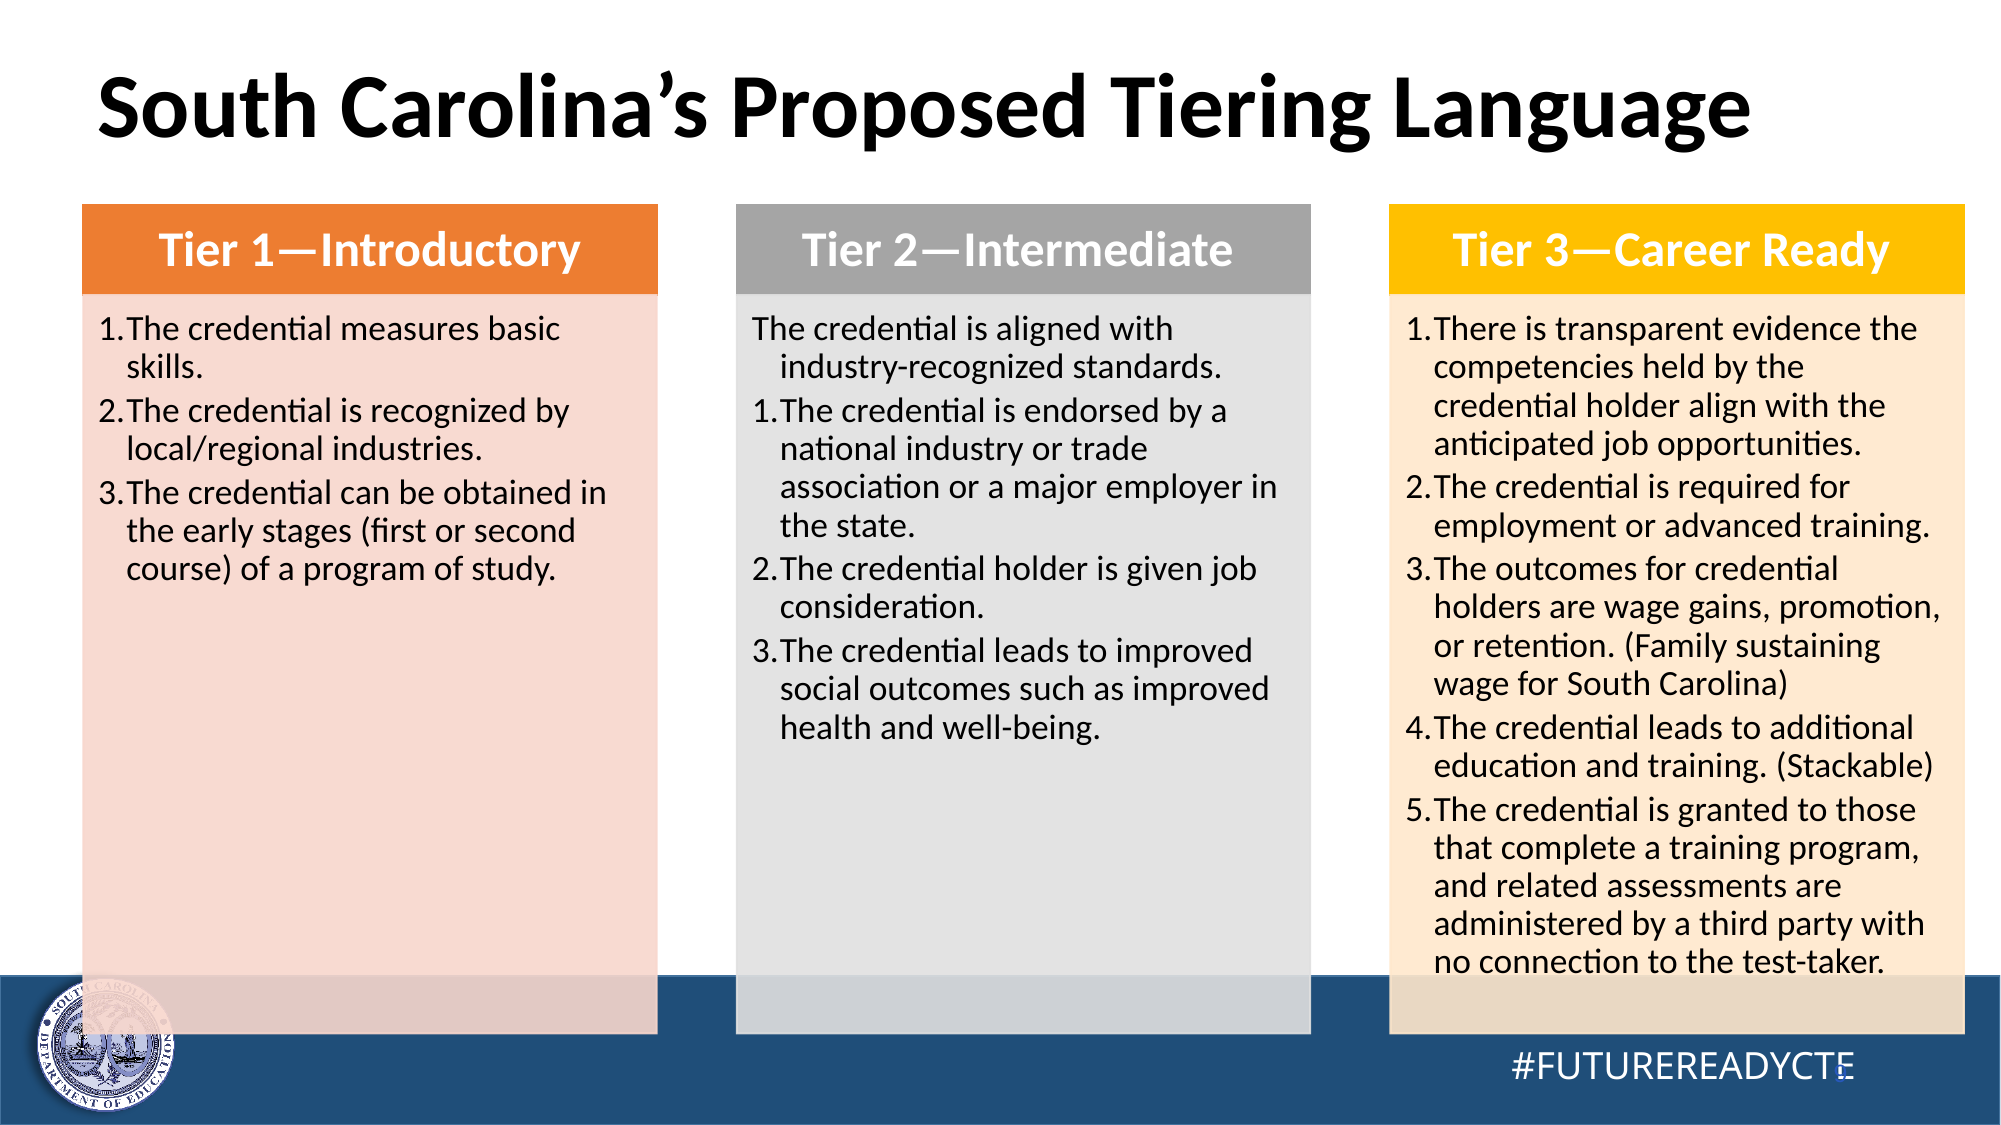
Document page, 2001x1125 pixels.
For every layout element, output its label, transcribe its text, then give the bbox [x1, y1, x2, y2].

slide_number 9 [1412, 1062, 1863, 1103]
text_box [82, 177, 1965, 1062]
picture [35, 976, 175, 1113]
title South Carolina’s Proposed Tiering Language [82, 13, 1987, 202]
